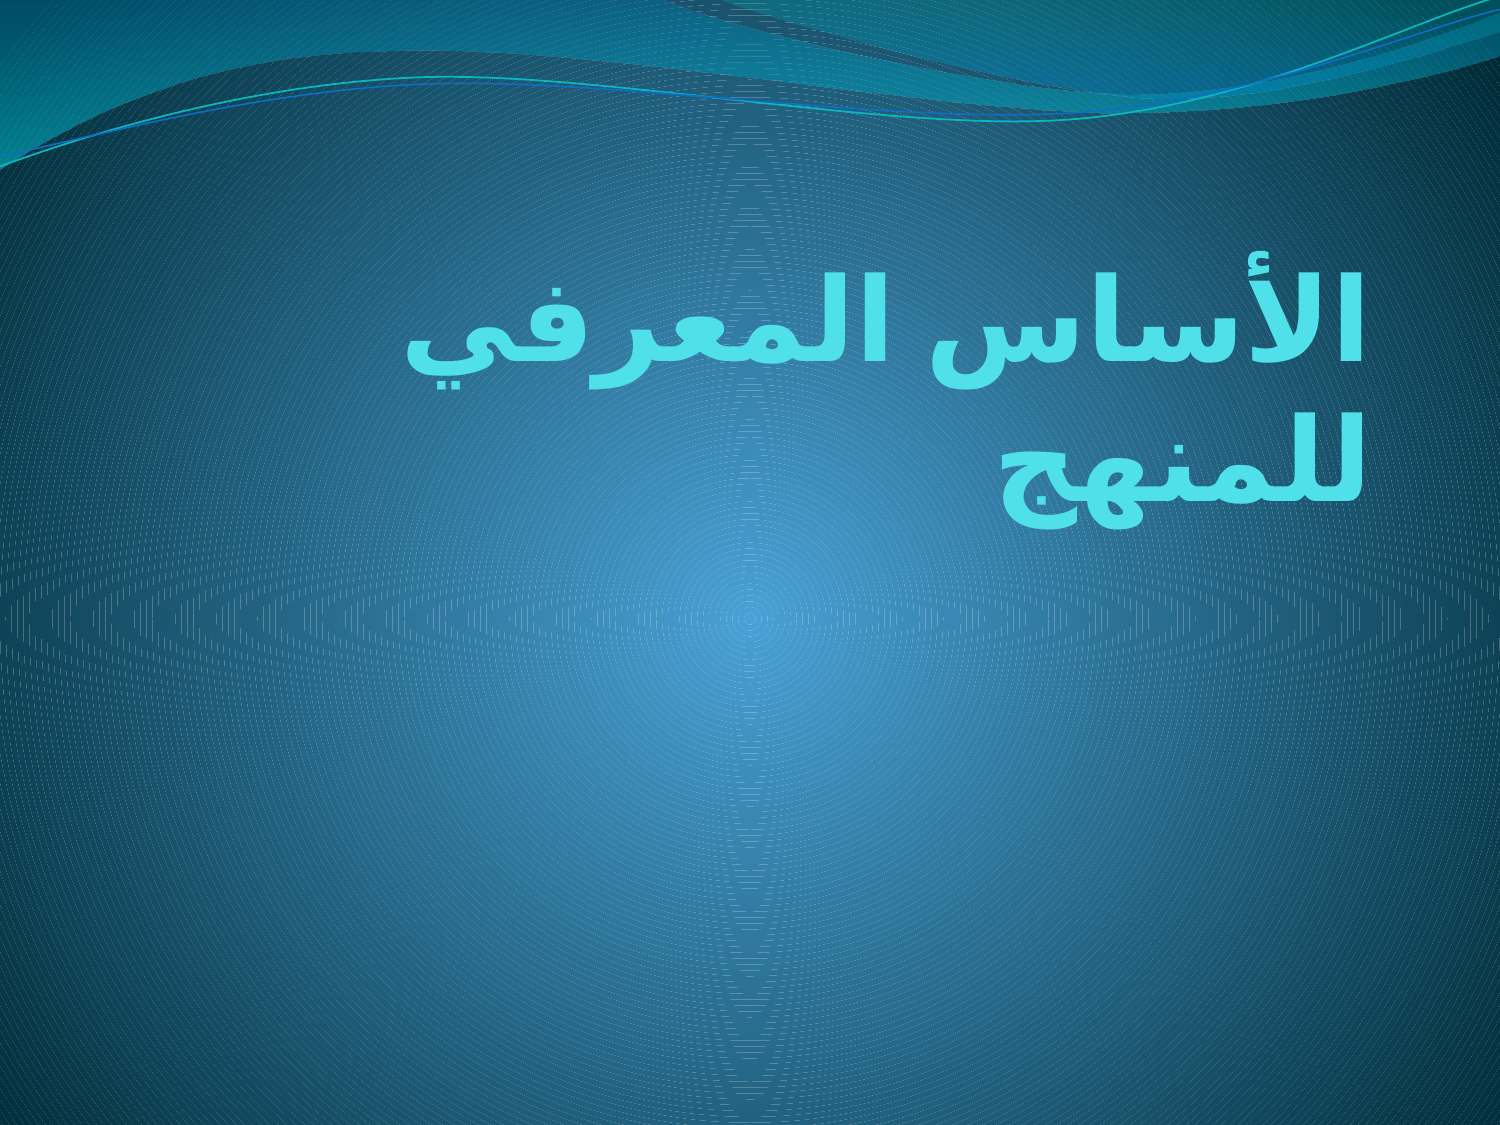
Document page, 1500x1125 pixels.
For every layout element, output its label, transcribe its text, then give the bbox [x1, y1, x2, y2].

title الأساس المعرفي للمنهج [87, 224, 1376, 525]
